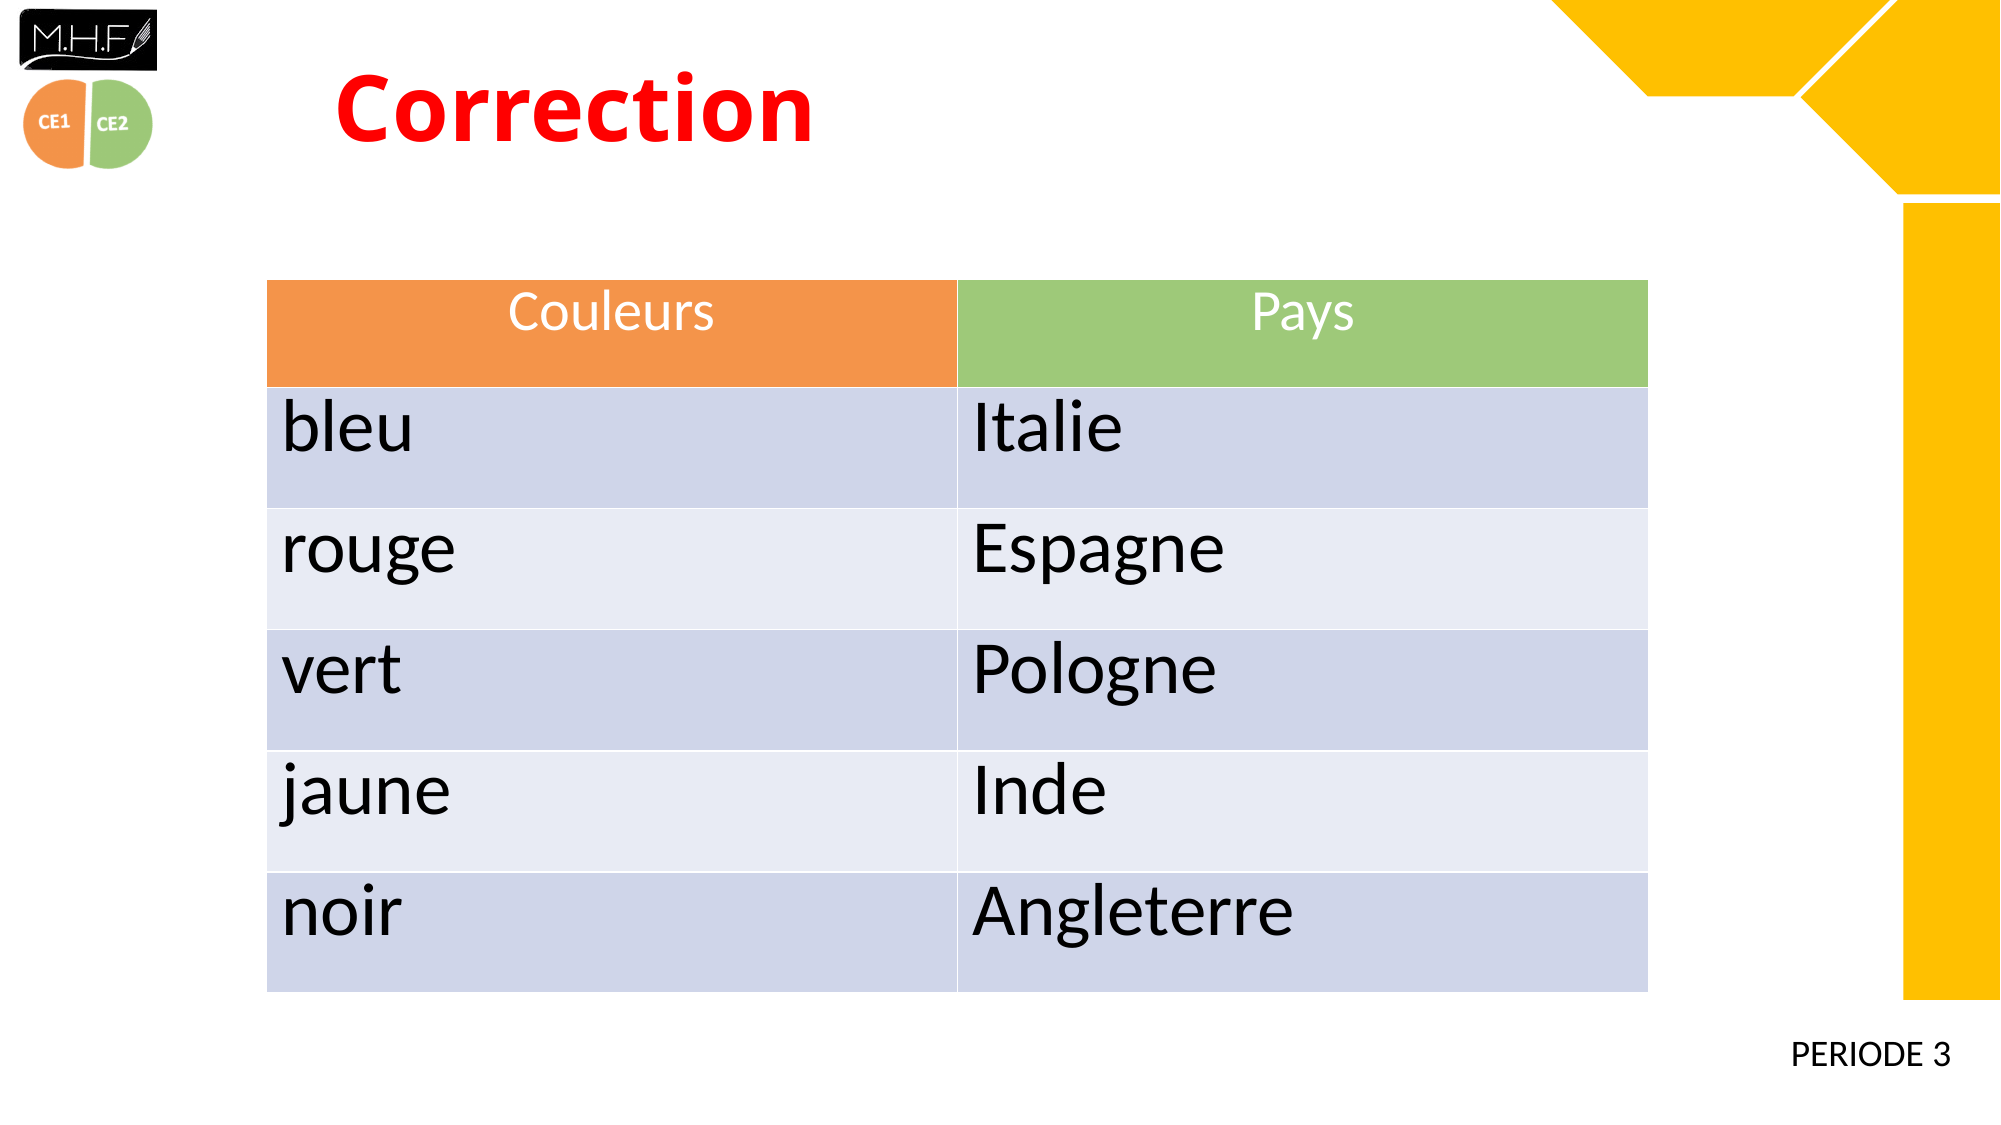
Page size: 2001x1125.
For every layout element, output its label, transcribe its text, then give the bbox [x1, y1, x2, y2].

picture [1, 7, 177, 207]
table_header Couleurs [267, 280, 957, 387]
text_box PERIODE 3 [1362, 1021, 1967, 1125]
table_cell rouge [267, 509, 957, 629]
table_cell Italie [958, 388, 1648, 508]
text_box [1549, 0, 1892, 98]
table_cell Pologne [958, 630, 1648, 750]
table_cell jaune [267, 752, 957, 871]
table_cell Inde [958, 752, 1648, 871]
table_cell vert [267, 630, 957, 750]
table_cell noir [267, 873, 957, 992]
table_cell Angleterre [958, 873, 1648, 992]
table_cell Espagne [958, 509, 1648, 629]
text_box [1902, 202, 2000, 1001]
text_box [1799, 0, 2000, 196]
title Correction [318, 3, 1865, 221]
table_header Pays [958, 280, 1648, 387]
table_cell bleu [267, 388, 957, 508]
